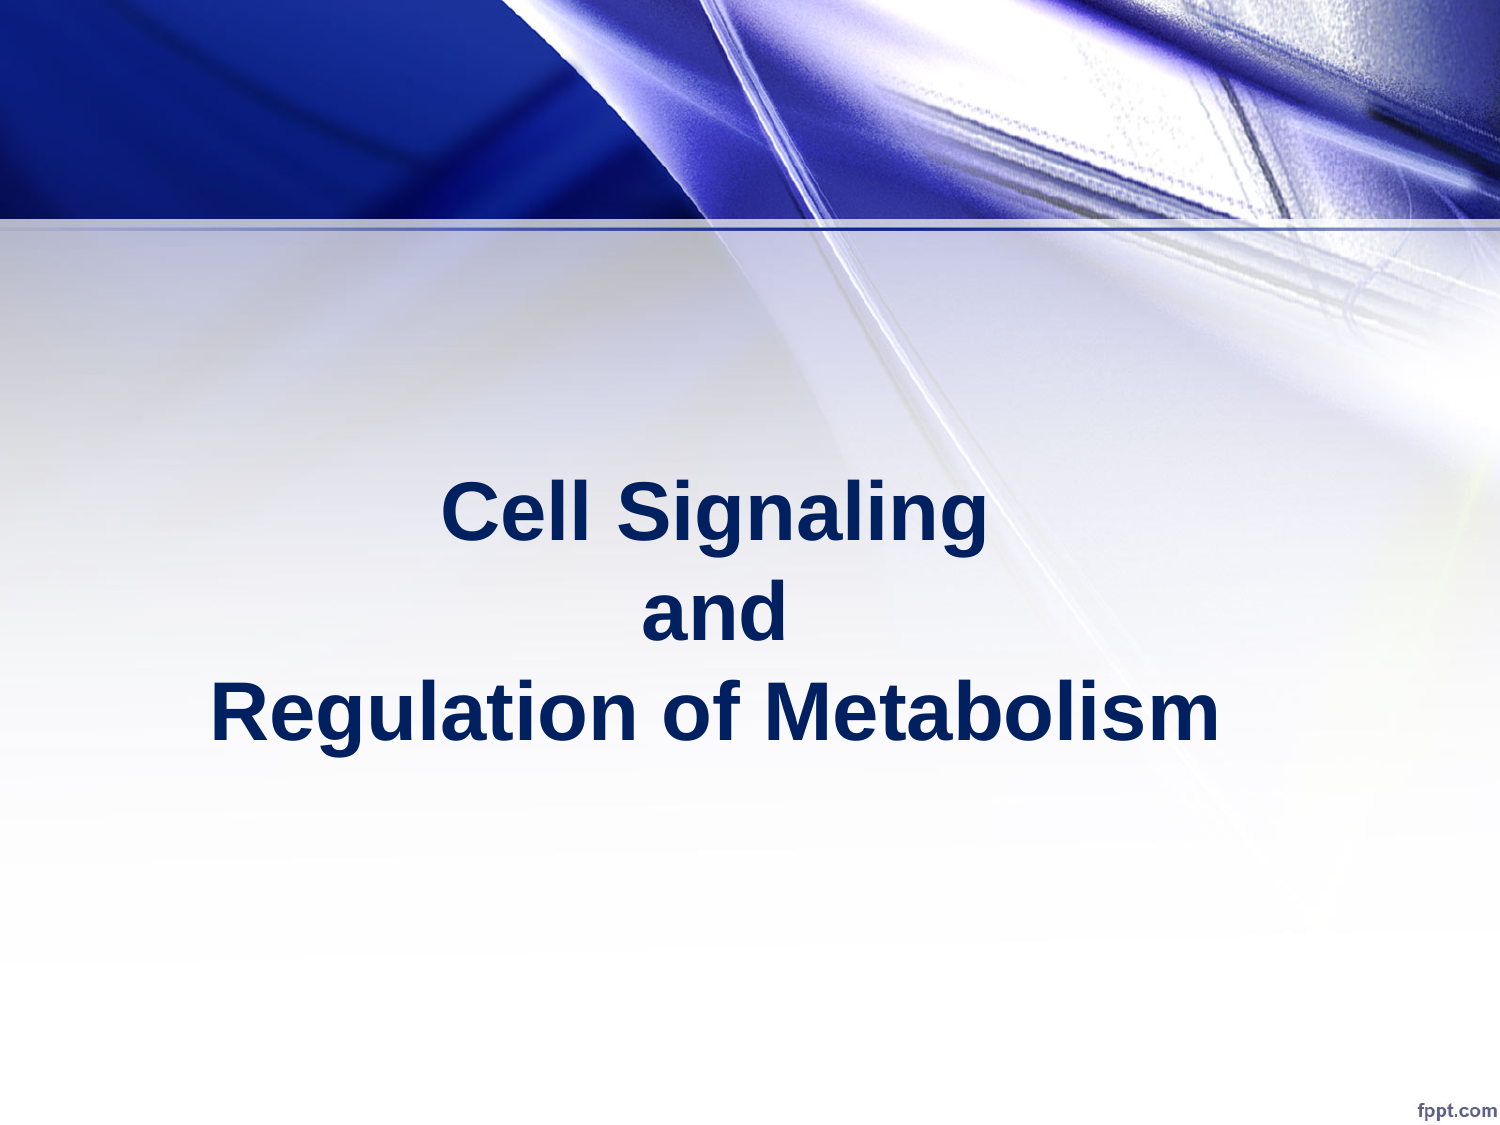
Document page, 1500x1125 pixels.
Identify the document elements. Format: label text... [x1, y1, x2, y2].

picture [0, 0, 1500, 1125]
text_box Cell Signaling and Regulation of Metabolism [56, 450, 1375, 765]
